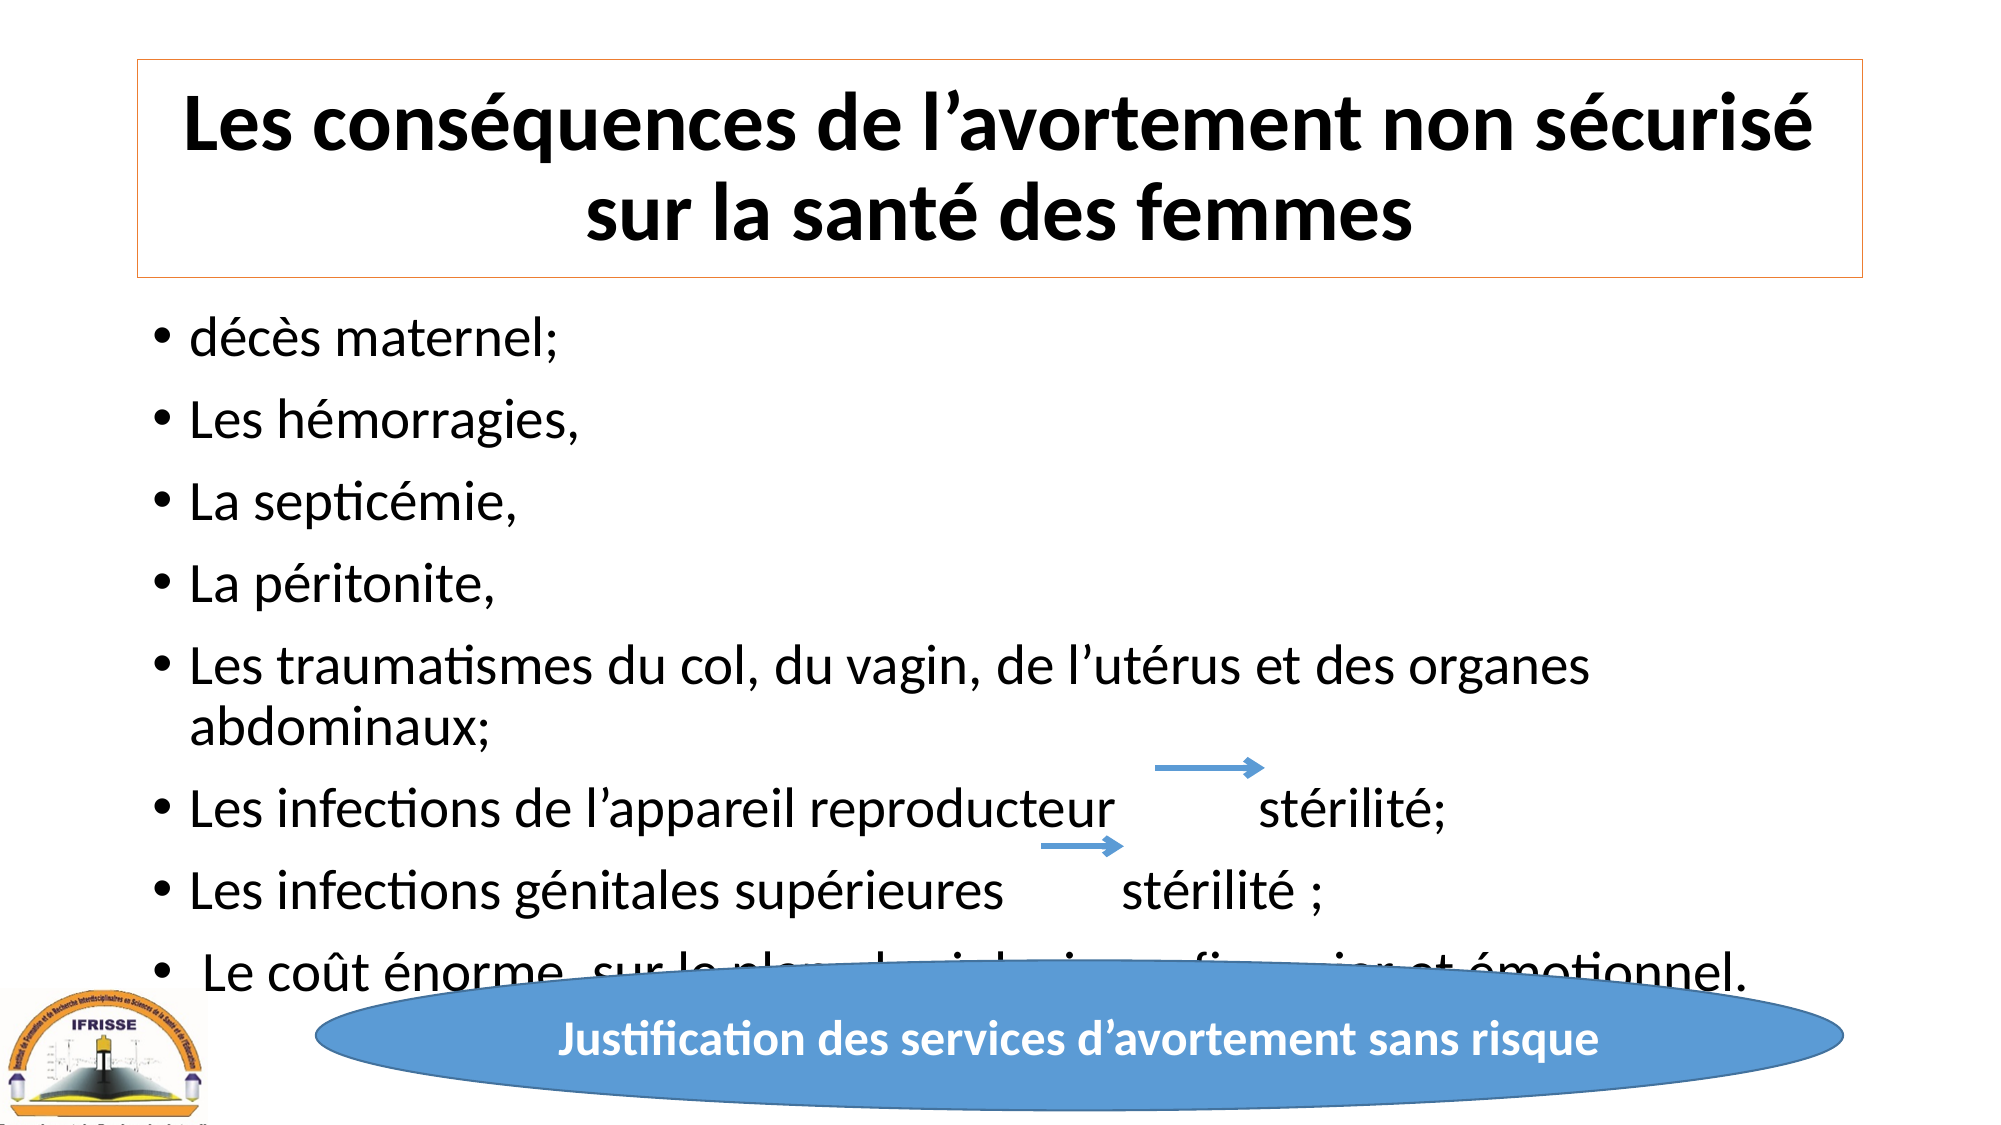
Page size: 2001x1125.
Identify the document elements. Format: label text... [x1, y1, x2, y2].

picture [0, 988, 208, 1125]
title Les conséquences de l’avortement non sécurisé sur la santé des femmes [137, 59, 1863, 278]
list décès maternel; Les hémorragies, La septicémie, La péritonite, Les traumatismes du col, du vagin, de l’utérus et des organes abdominaux; Les infections de l’appareil reproducteur stérilité; Les infections génitales supérieures stérilité ; Le coût énorme, sur le plan physiologique, financier et émotionnel. [137, 299, 1863, 1014]
text_box Justification des services d’avortement sans risque [314, 959, 1845, 1112]
